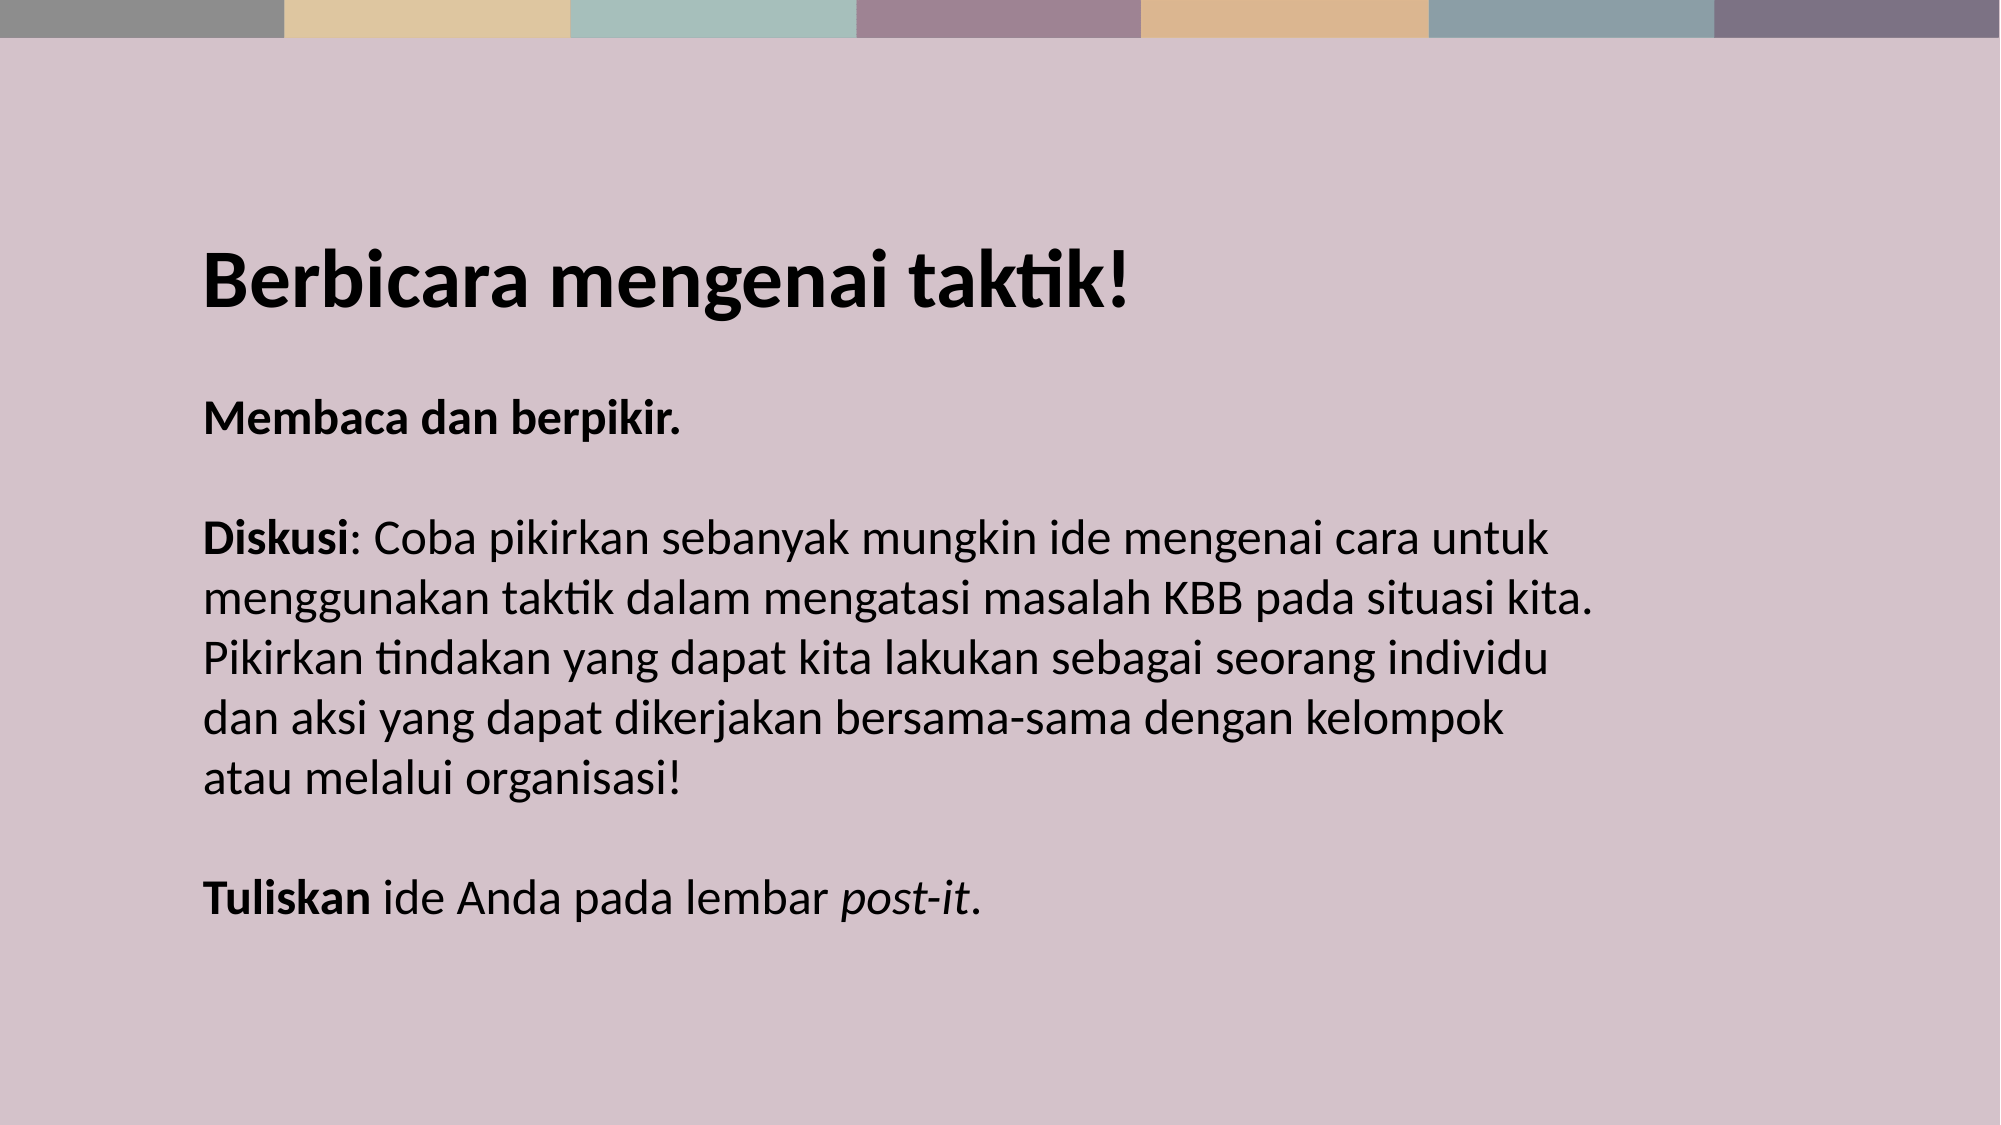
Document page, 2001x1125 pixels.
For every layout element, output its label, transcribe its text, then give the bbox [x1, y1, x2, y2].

text_box Berbicara mengenai taktik! Membaca dan berpikir. Diskusi: Coba pikirkan sebanyak mungkin ide mengenai cara untuk menggunakan taktik dalam mengatasi masalah KBB pada situasi kita. Pikirkan tindakan yang dapat kita lakukan sebagai seorang individu dan aksi yang dapat dikerjakan bersama-sama dengan kelompok atau melalui organisasi! Tuliskan ide Anda pada lembar post-it. [187, 216, 1617, 1022]
picture [0, 0, 1999, 38]
